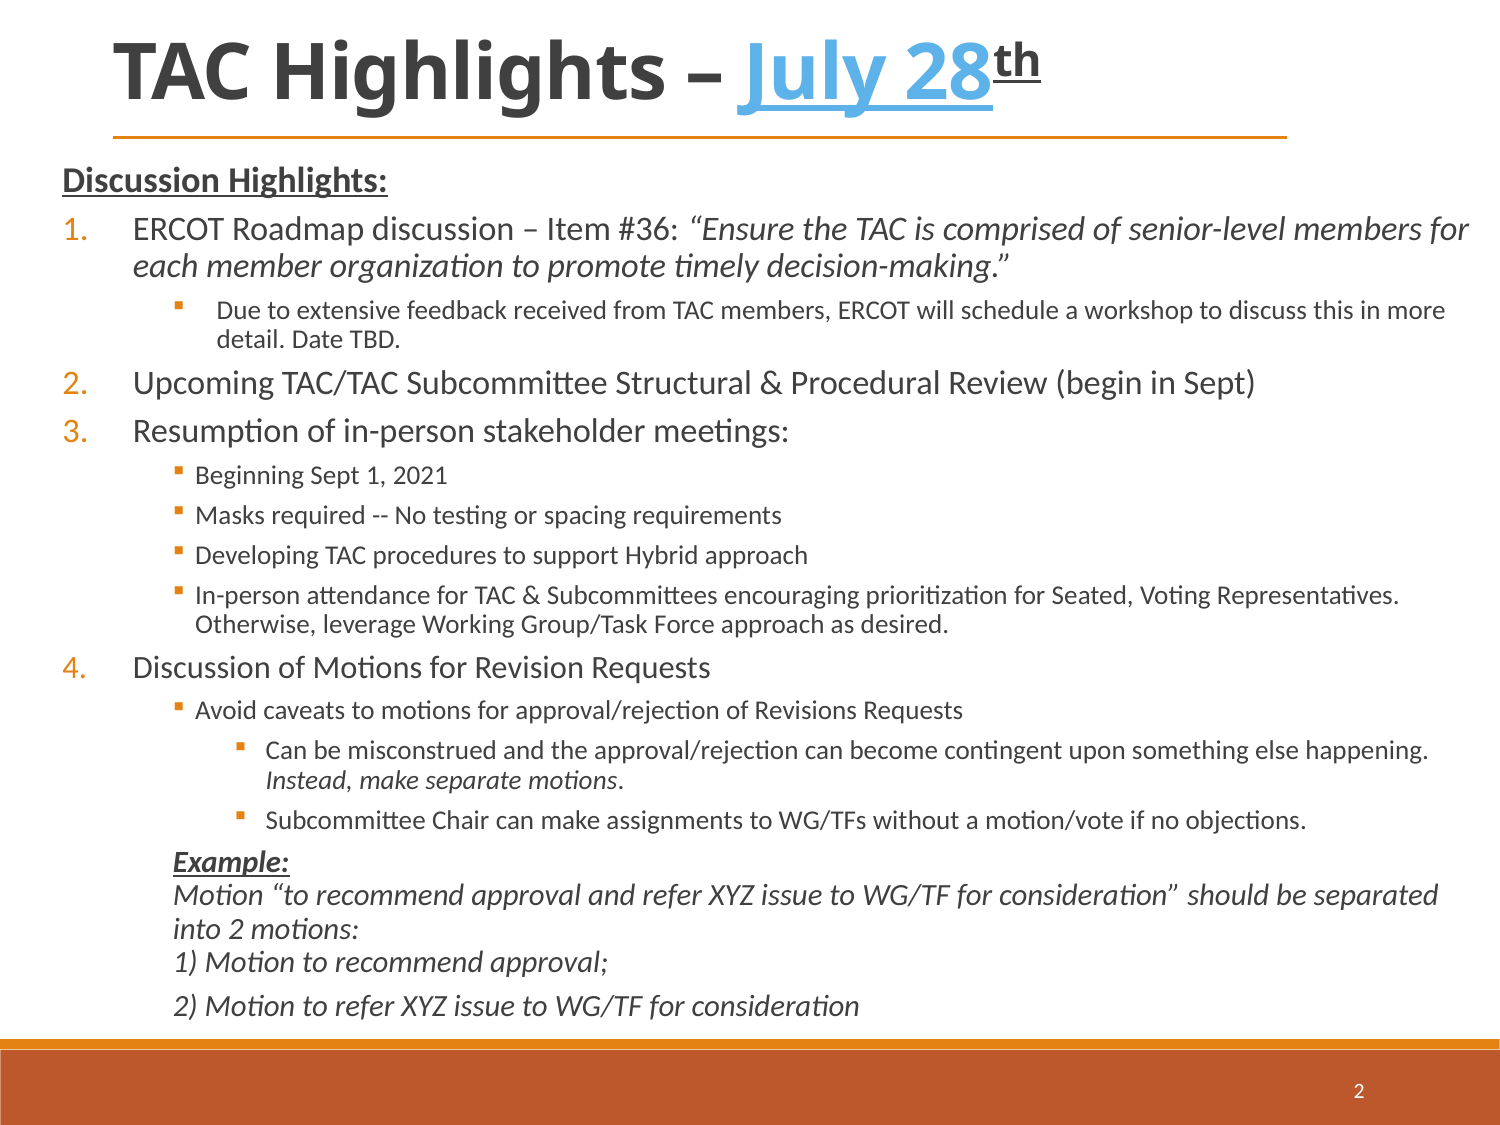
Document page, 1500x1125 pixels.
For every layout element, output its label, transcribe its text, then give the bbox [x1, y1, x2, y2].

title TAC Highlights – July 28th [97, 19, 1332, 125]
list Discussion Highlights: ERCOT Roadmap discussion – Item #36: “Ensure the TAC is comprised of senior-level members for each member organization to promote timely decision-making.” Due to extensive feedback received from TAC members, ERCOT will schedule a workshop to discuss this in more detail. Date TBD. Upcoming TAC/TAC Subcommittee Structural & Procedural Review (begin in Sept) Resumption of in-person stakeholder meetings: Beginning Sept 1, 2021 Masks required -- No testing or spacing requirements Developing TAC procedures to support Hybrid approach In-person attendance for TAC & Subcommittees encouraging prioritization for Seated, Voting Representatives. Otherwise, leverage Working Group/Task Force approach as desired. Discussion of Motions for Revision Requests Avoid caveats to motions for approval/rejection of Revisions Requests Can be misconstrued and the approval/rejection can become contingent upon something else happening. Instead, make separate motions. Subcommittee Chair can make assignments to WG/TFs without a motion/vote if no objections. Example: Motion “to recommend approval and refer XYZ issue to WG/TF for consideration” should be separated into 2 motions: 1) Motion to recommend approval; 2) Motion to refer XYZ issue to WG/TF for consideration [62, 137, 1475, 1038]
slide_number 2 [1218, 1059, 1380, 1120]
